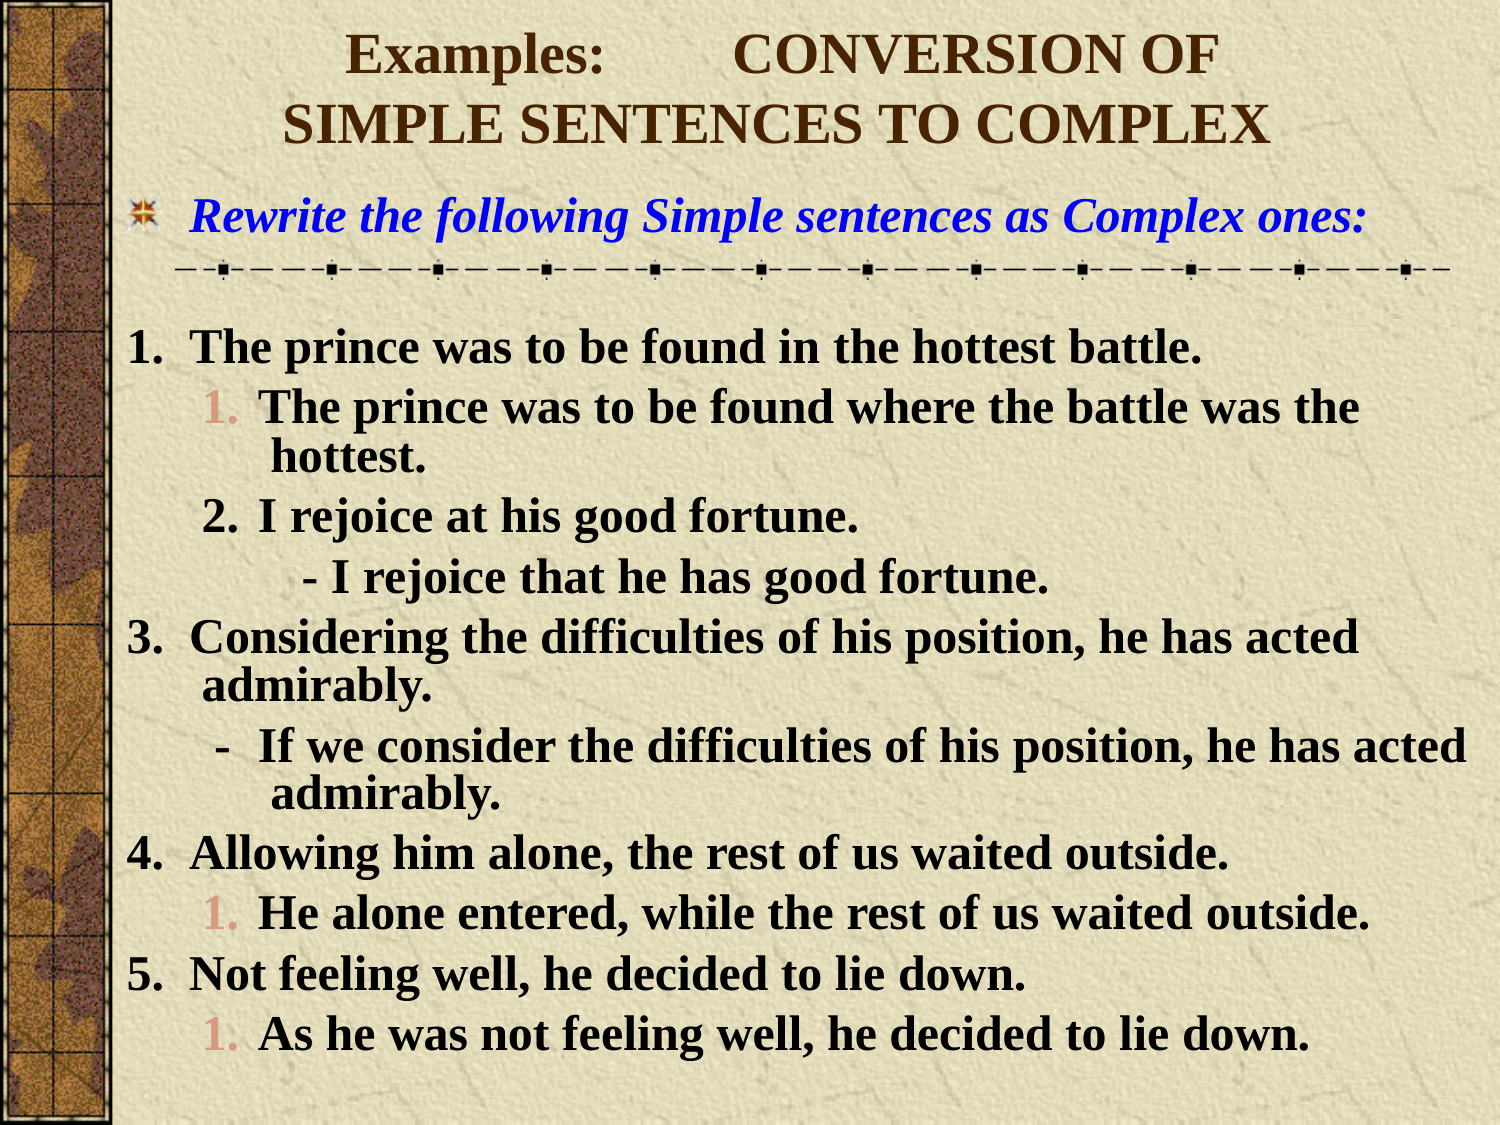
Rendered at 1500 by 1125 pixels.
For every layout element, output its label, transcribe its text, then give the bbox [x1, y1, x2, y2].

picture [0, 0, 1500, 1125]
text_box Rewrite the following Simple sentences as Complex ones: The prince was to be found in the hottest battle. The prince was to be found where the battle was the hottest. I rejoice at his good fortune. - I rejoice that he has good fortune. Considering the difficulties of his position, he has acted admirably. - If we consider the difficulties of his position, he has acted admirably. Allowing him alone, the rest of us waited outside. He alone entered, while the rest of us waited outside. Not feeling well, he decided to lie down. As he was not feeling well, he decided to lie down. [124, 180, 1471, 1061]
title Examples: CONVERSION OF SIMPLE SENTENCES TO COMPLEX [280, 12, 1279, 180]
